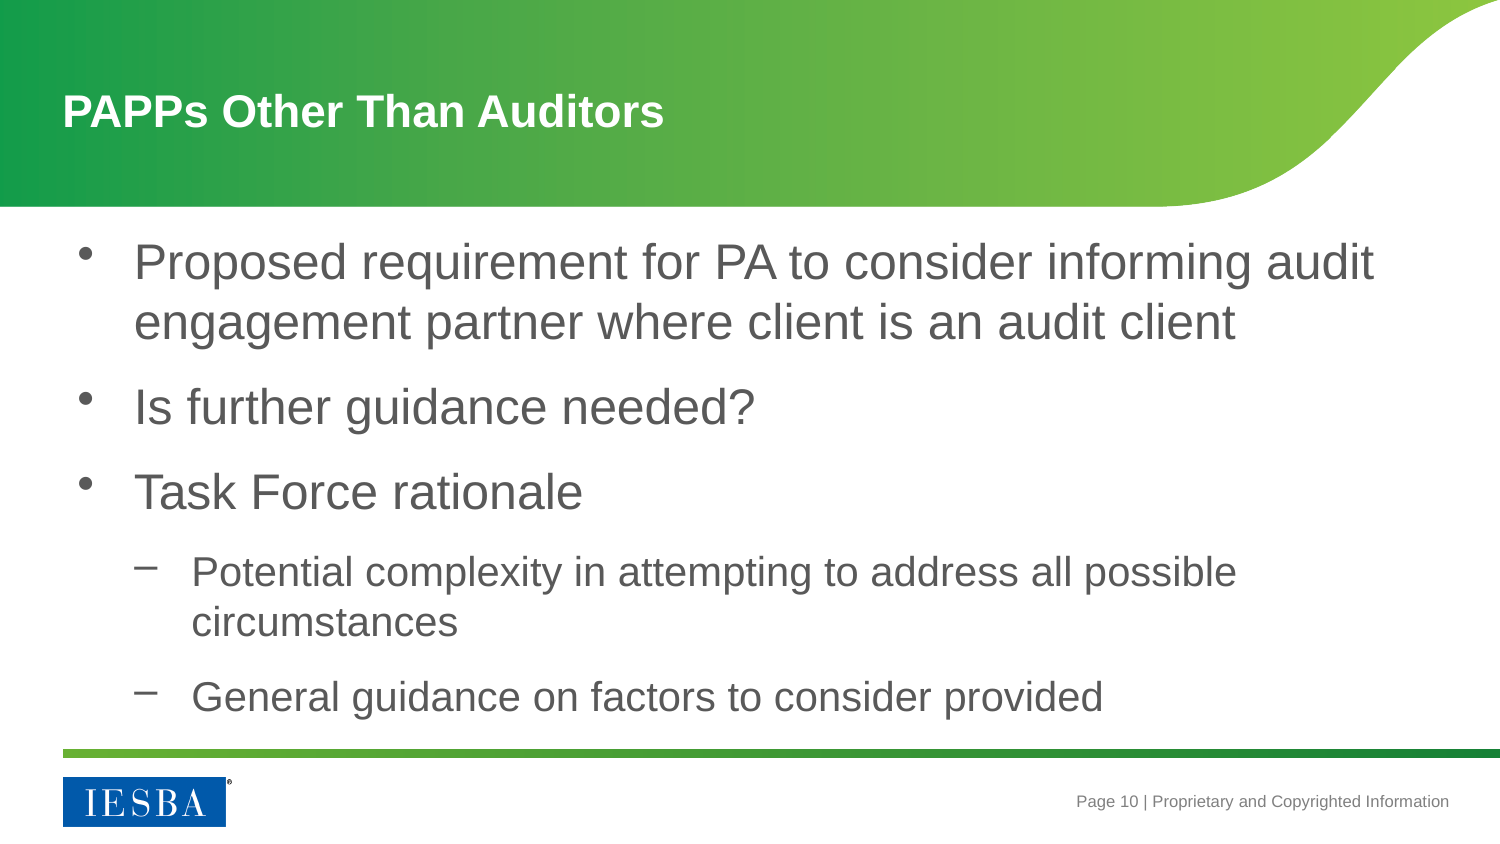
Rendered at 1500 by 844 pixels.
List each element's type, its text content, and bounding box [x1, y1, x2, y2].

list Proposed requirement for PA to consider informing audit engagement partner where client is an audit client Is further guidance needed? Task Force rationale Potential complexity in attempting to address all possible circumstances General guidance on factors to consider provided [62, 221, 1450, 735]
title PAPPs Other Than Auditors [62, 46, 1300, 172]
picture [0, 0, 1500, 207]
picture [63, 777, 232, 827]
